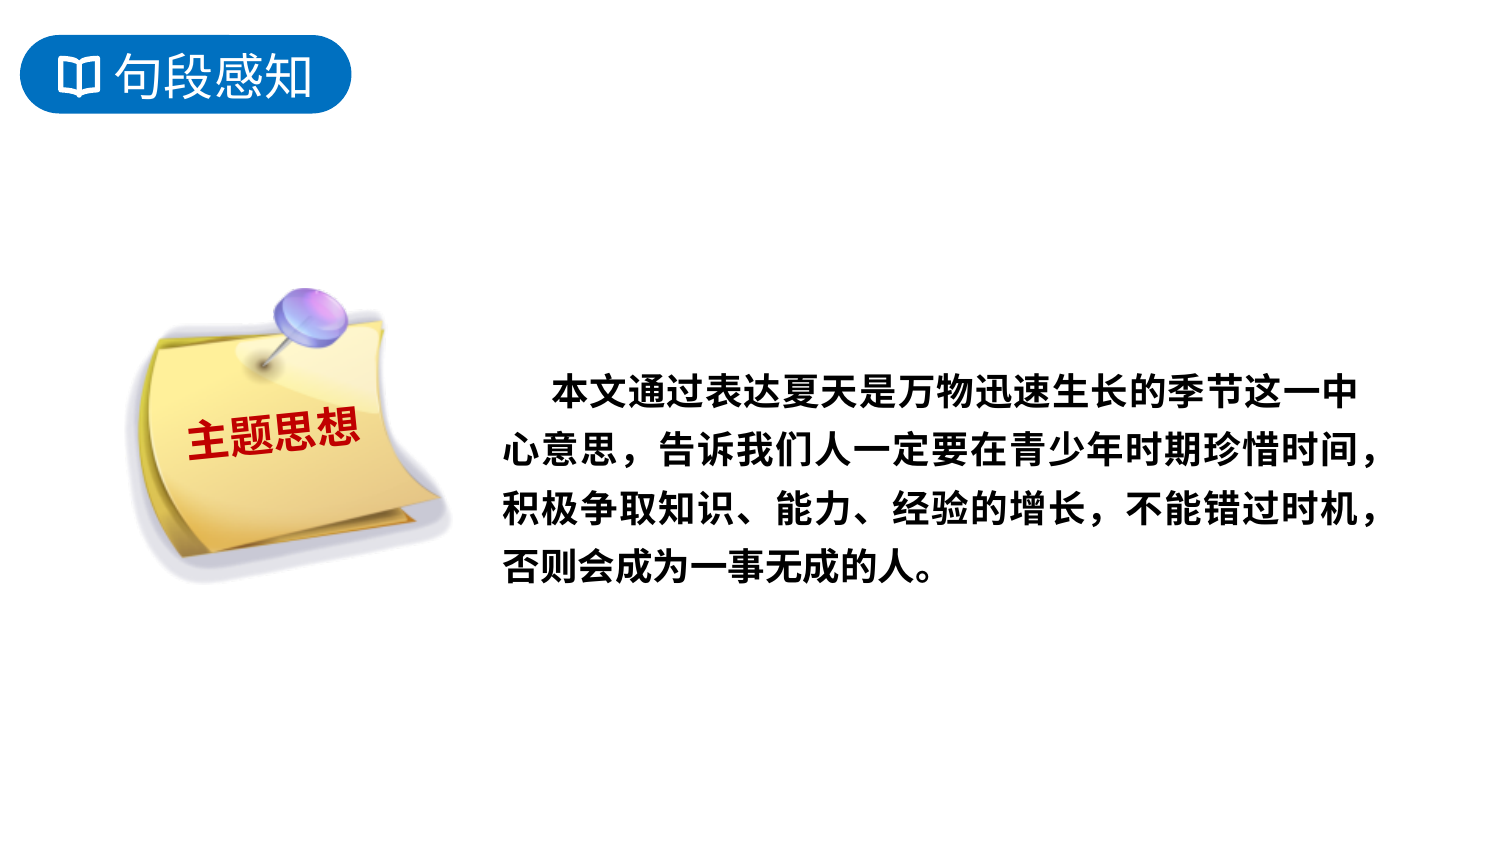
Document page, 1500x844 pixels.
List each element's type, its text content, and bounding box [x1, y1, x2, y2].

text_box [123, 288, 453, 585]
text_box 本文通过表达夏天是万物迅速生长的季节这一中心意思，告诉我们人一定要在青少年时期珍惜时间，积极争取知识、能力、经验的增长，不能错过时机，否则会成为一事无成的人。 [491, 348, 1372, 594]
text_box 句段感知 [102, 40, 333, 112]
